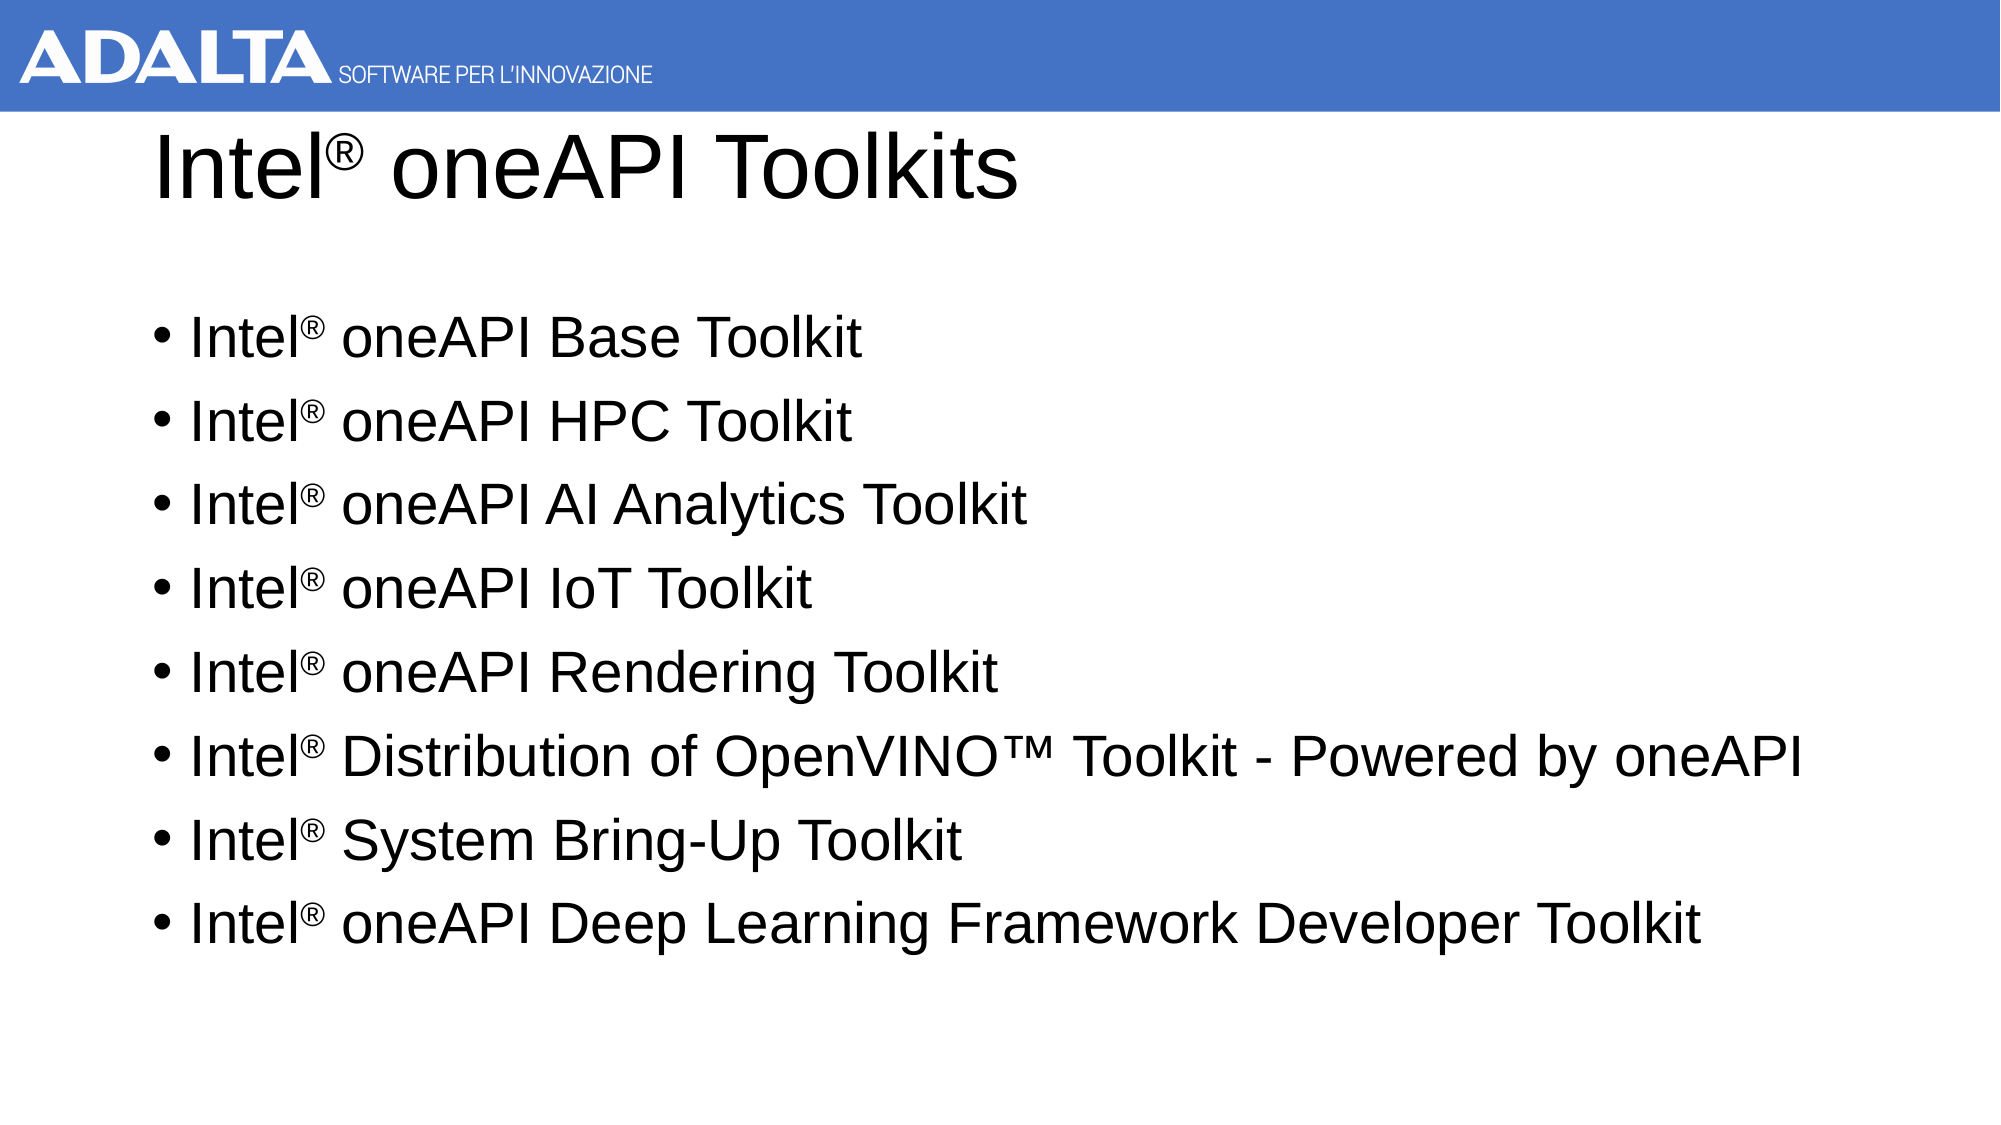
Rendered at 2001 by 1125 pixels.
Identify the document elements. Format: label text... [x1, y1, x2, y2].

list Intel® oneAPI Base Toolkit Intel® oneAPI HPC Toolkit Intel® oneAPI AI Analytics Toolkit Intel® oneAPI IoT Toolkit Intel® oneAPI Rendering Toolkit Intel® Distribution of OpenVINO™ Toolkit - Powered by oneAPI Intel® System Bring-Up Toolkit Intel® oneAPI Deep Learning Framework Developer Toolkit [137, 299, 1863, 1014]
title Intel® oneAPI Toolkits [137, 111, 1863, 278]
picture [13, 23, 658, 88]
